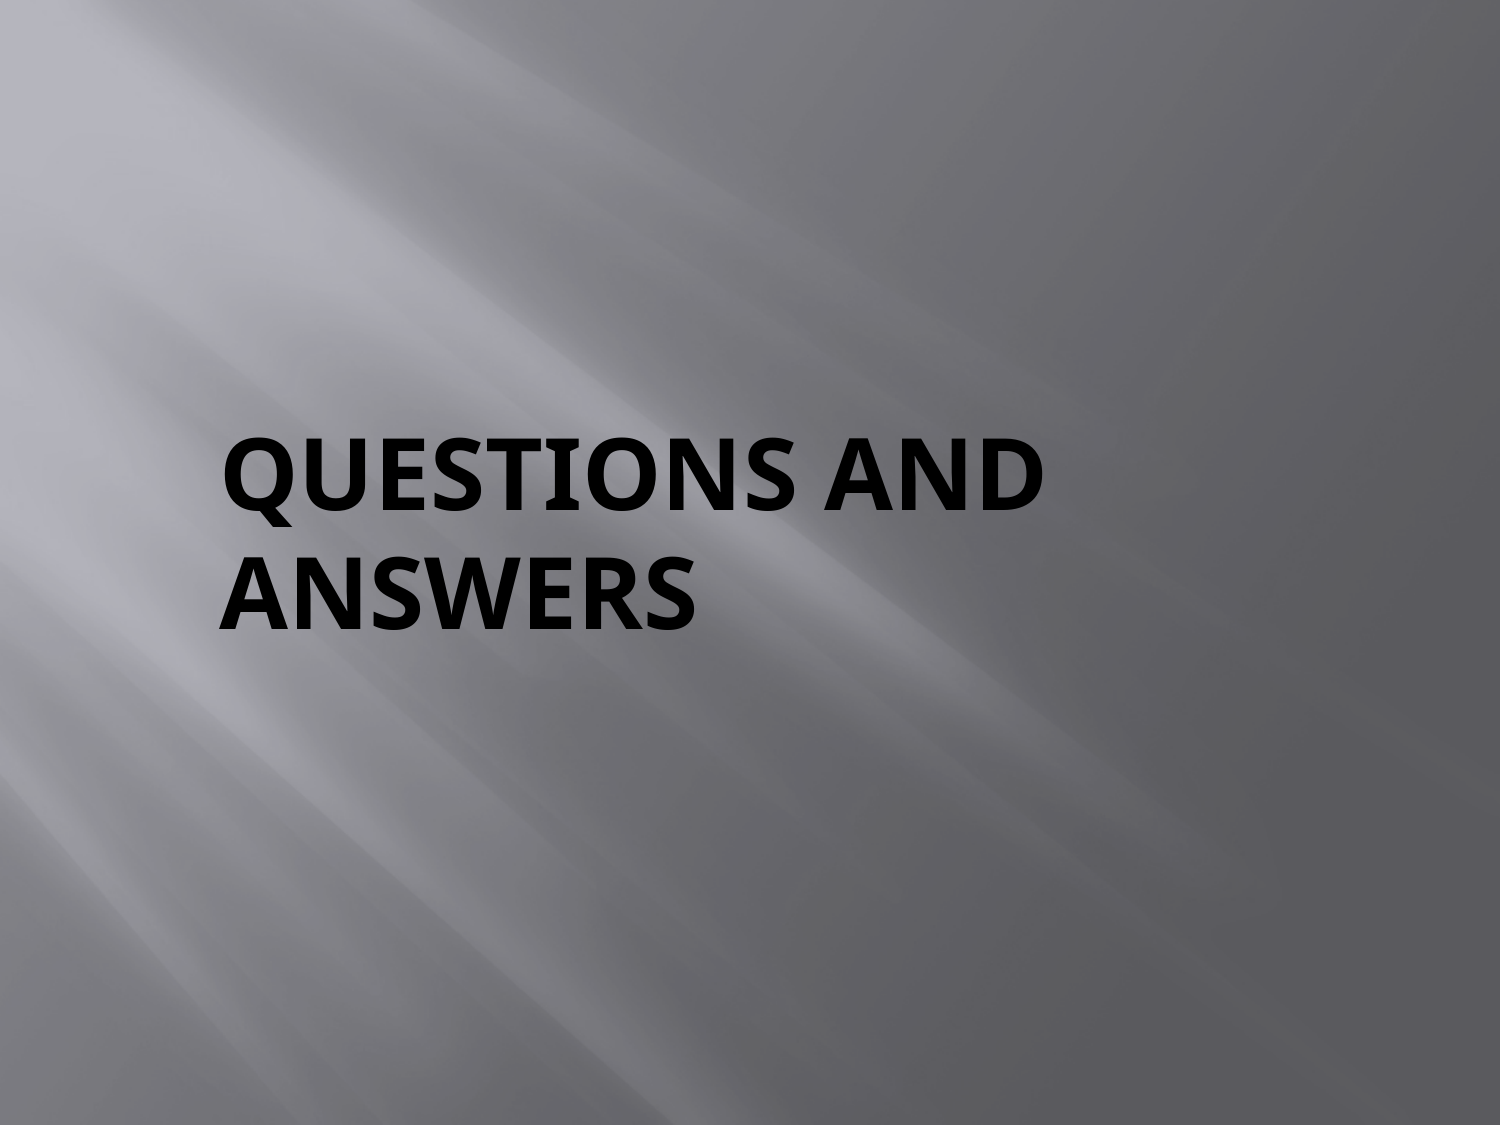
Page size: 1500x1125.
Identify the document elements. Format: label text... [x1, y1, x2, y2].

text_box [76, 609, 1354, 835]
title QUESTIONS AND ANSWERS [212, 349, 1500, 650]
